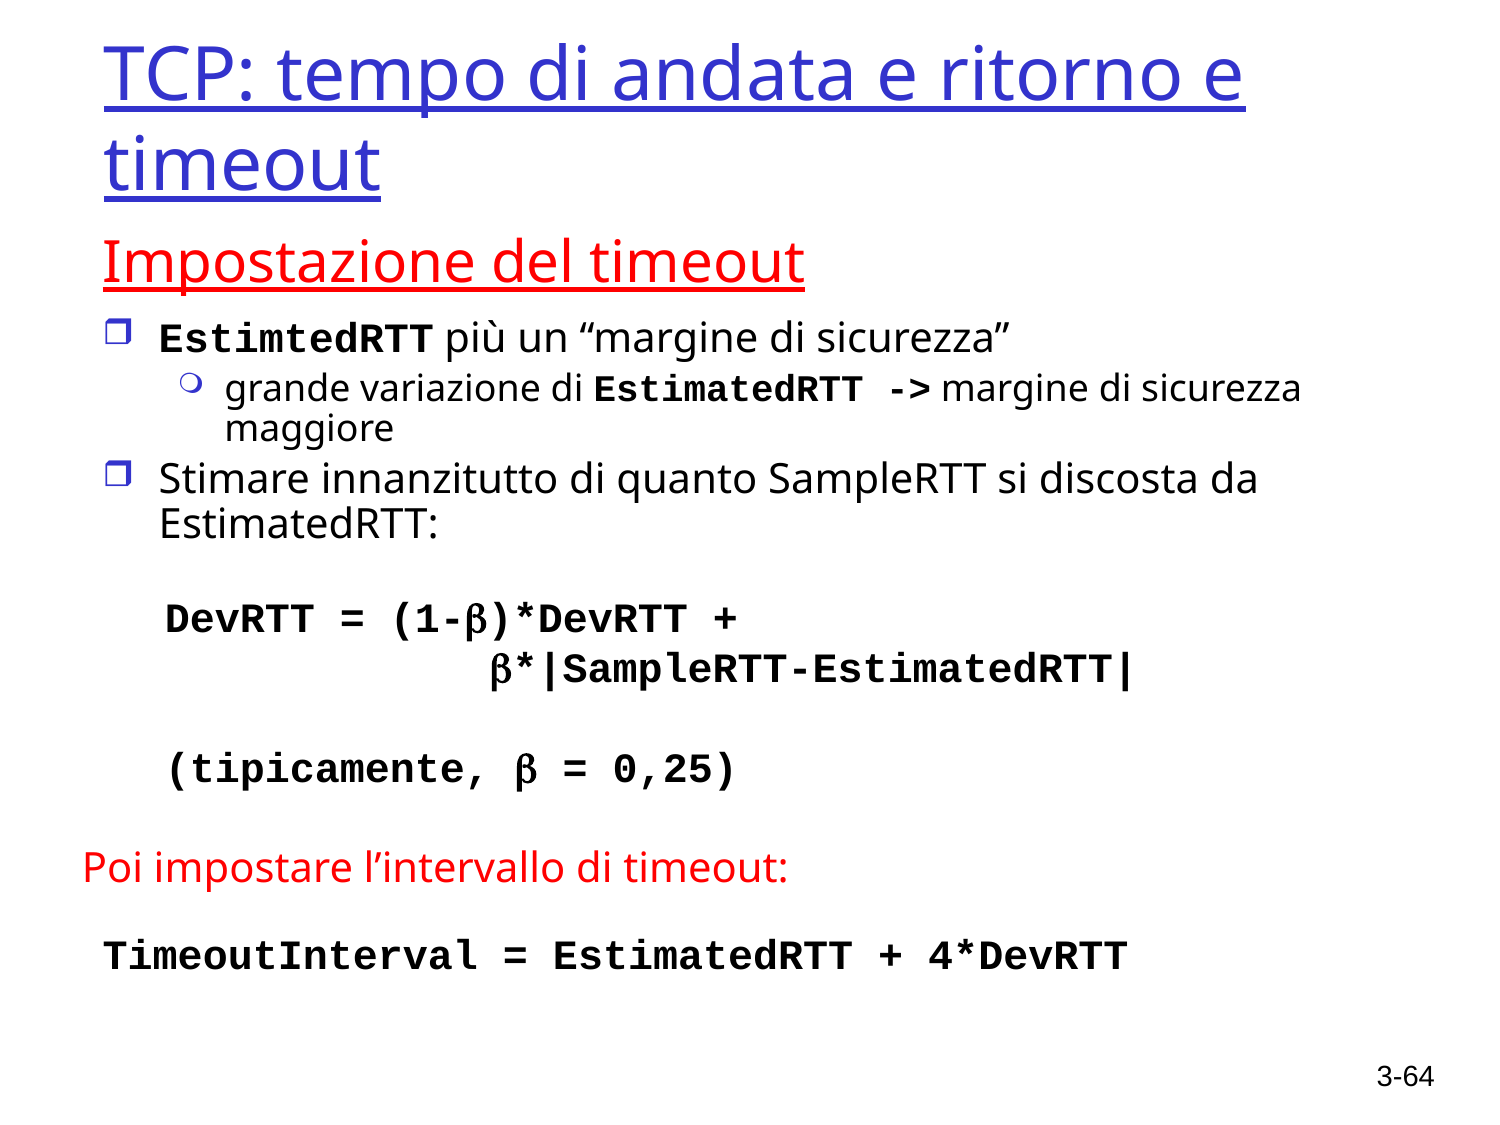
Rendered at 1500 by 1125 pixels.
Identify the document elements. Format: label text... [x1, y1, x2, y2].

slide_number 3-64 [1338, 1049, 1451, 1125]
list Impostazione del timeout EstimtedRTT più un “margine di sicurezza” grande variazione di EstimatedRTT -> margine di sicurezza maggiore Stimare innanzitutto di quanto SampleRTT si discosta da EstimatedRTT: [87, 224, 1341, 471]
text_box Poi impostare l’intervallo di timeout: [58, 833, 804, 899]
title TCP: tempo di andata e ritorno e timeout [88, 21, 1365, 210]
text_box DevRTT = (1-)*DevRTT + *|SampleRTT-EstimatedRTT| (tipicamente,  = 0,25) [149, 583, 1295, 799]
text_box TimeoutInterval = EstimatedRTT + 4*DevRTT [87, 920, 1143, 986]
